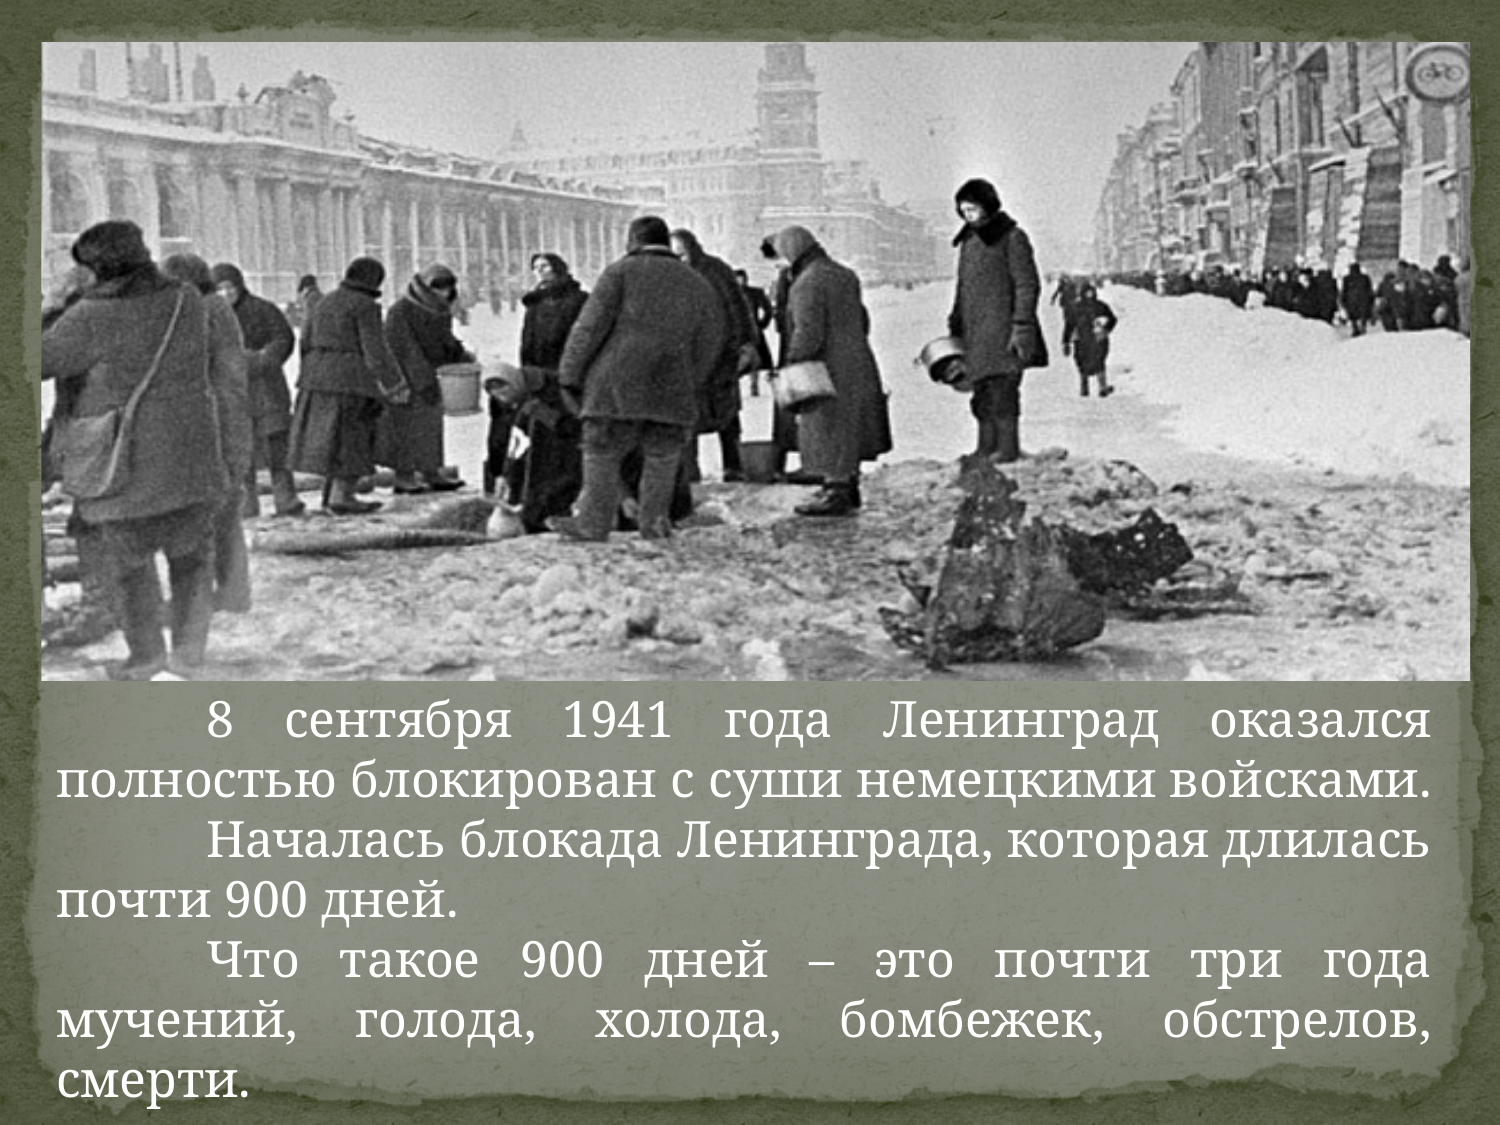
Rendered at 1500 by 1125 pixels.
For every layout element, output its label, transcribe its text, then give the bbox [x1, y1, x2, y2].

picture [42, 43, 1472, 682]
text_box 8 сентября 1941 года Ленинград оказался полностью блокирован с суши немецкими войсками. Началась блокада Ленинграда, которая длилась почти 900 дней. Что такое 900 дней – это почти три года мучений, голода, холода, бомбежек, обстрелов, смерти. [41, 689, 1447, 1116]
